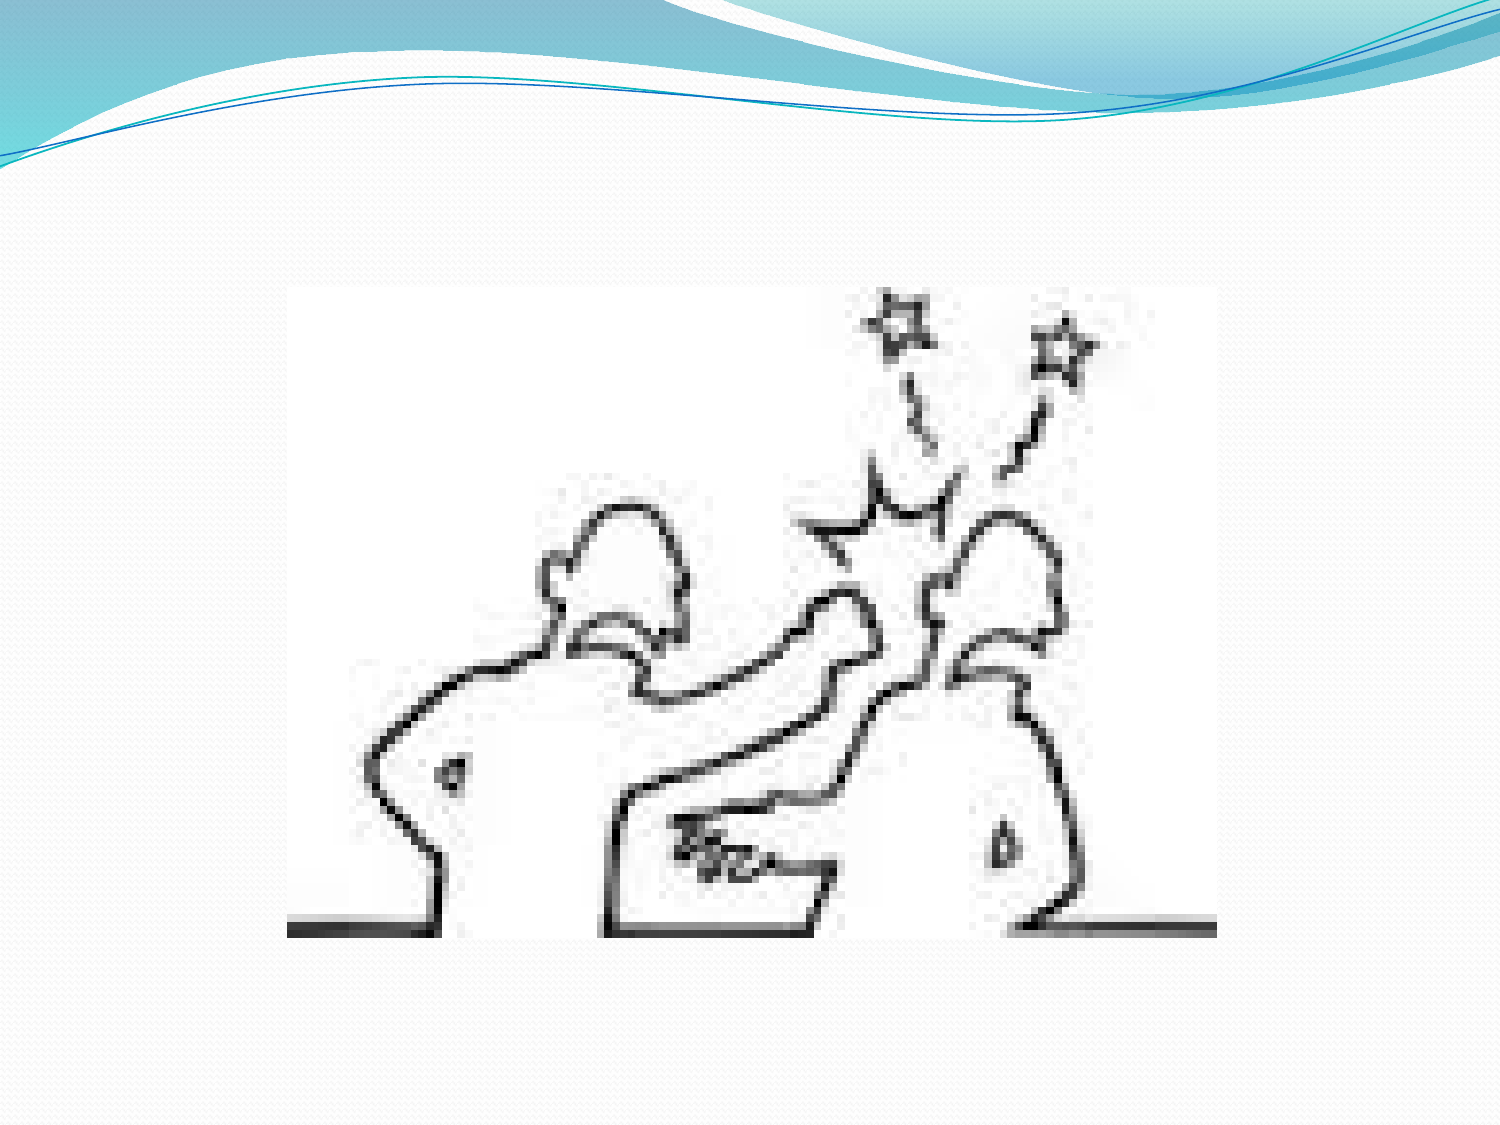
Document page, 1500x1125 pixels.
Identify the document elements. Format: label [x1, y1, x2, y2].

list [287, 287, 1217, 938]
